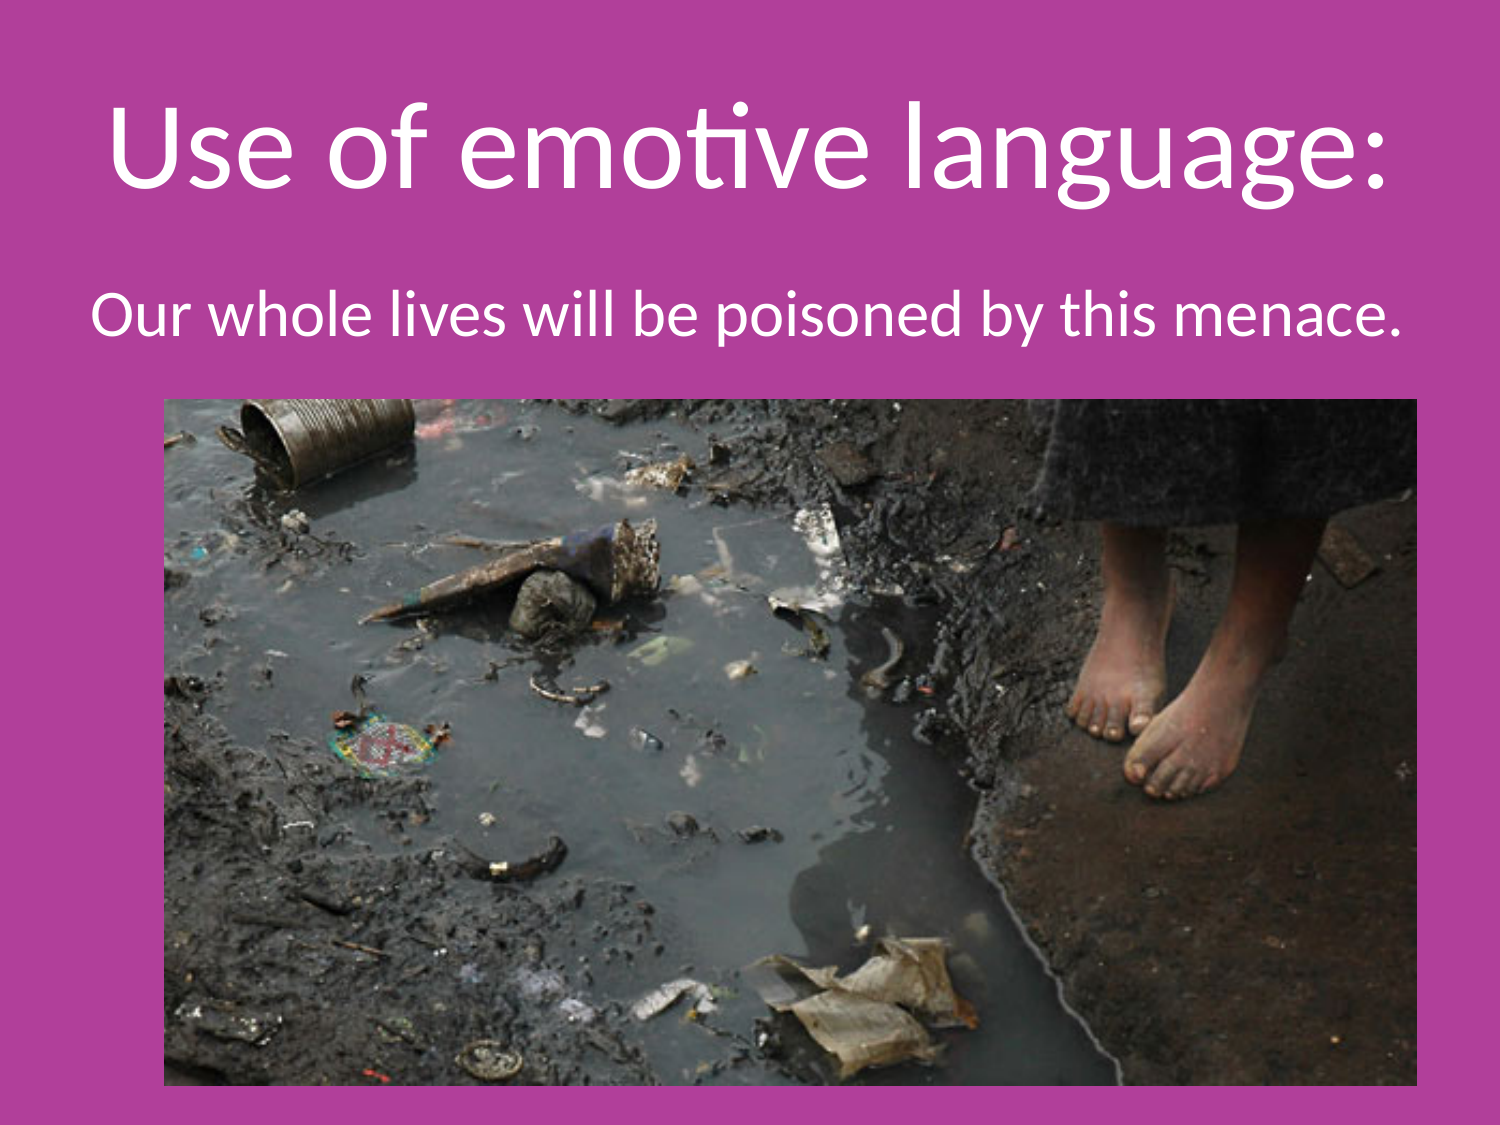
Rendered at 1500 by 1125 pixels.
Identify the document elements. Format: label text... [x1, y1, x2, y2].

picture [163, 399, 1417, 1087]
title Use of emotive language: [75, 45, 1425, 233]
list Our whole lives will be poisoned by this menace. [75, 262, 1425, 1005]
